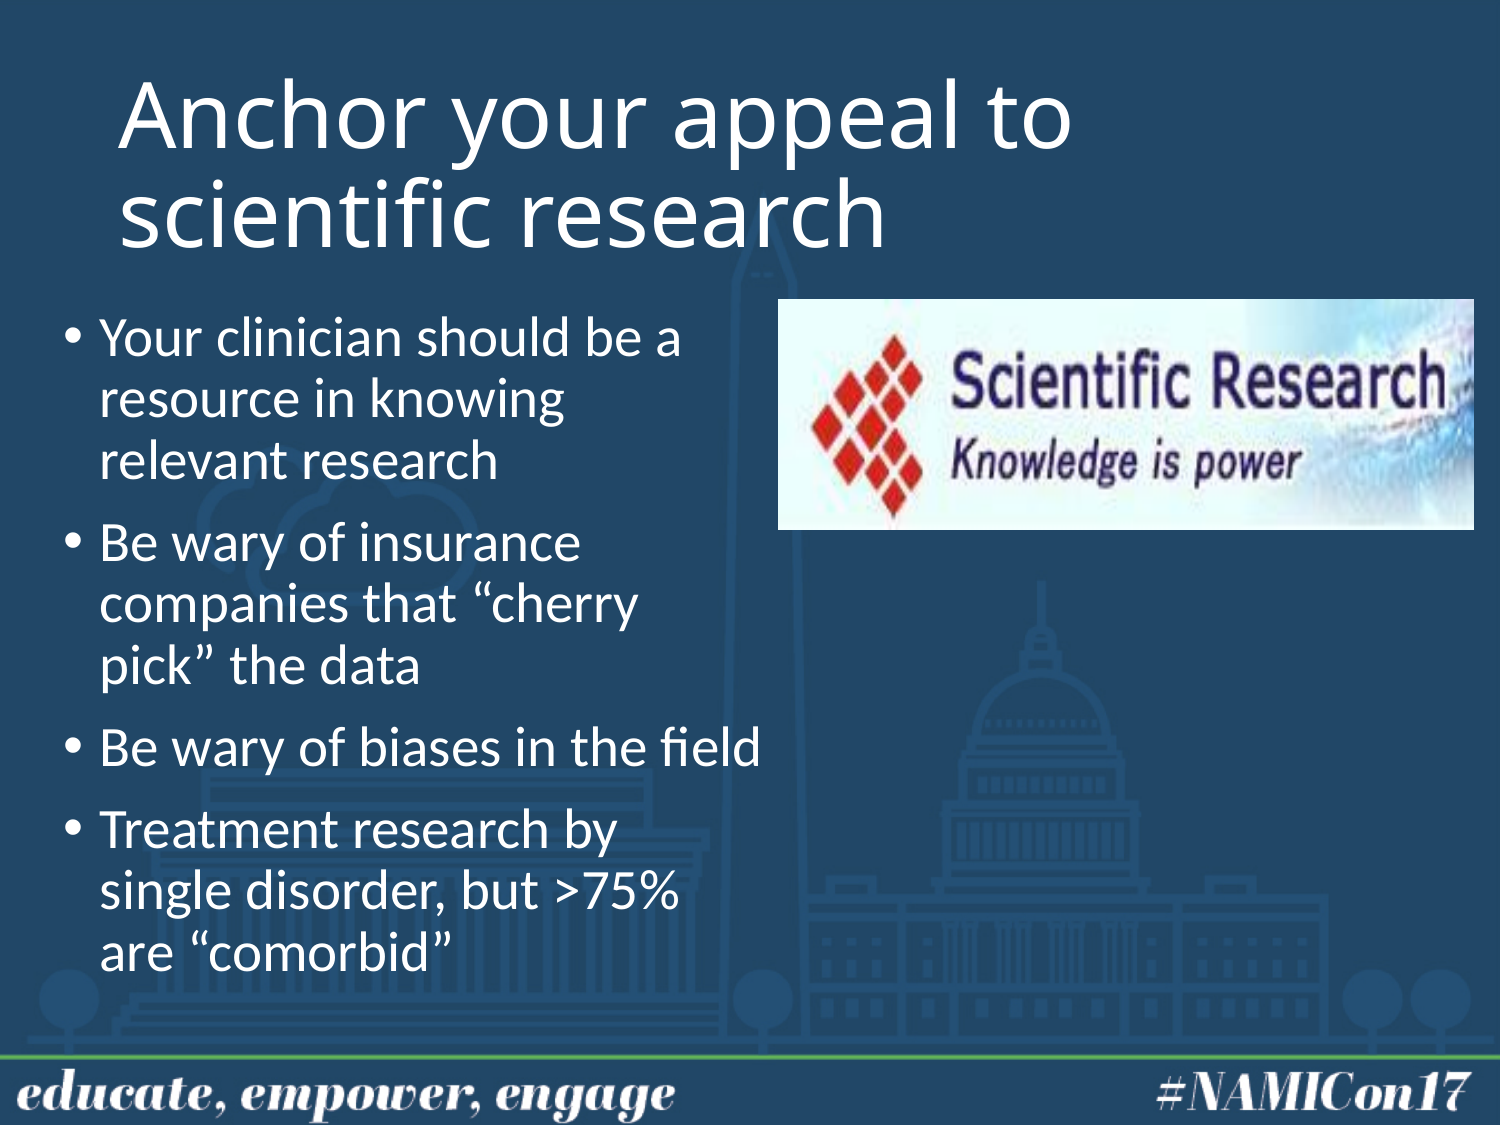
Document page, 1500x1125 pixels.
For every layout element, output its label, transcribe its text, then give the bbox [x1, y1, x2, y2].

title Anchor your appeal to scientific research [103, 59, 1397, 278]
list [778, 299, 1474, 530]
picture [0, 0, 1500, 1125]
list Your clinician should be a resource in knowing relevant research Be wary of insurance companies that “cherry pick” the data Be wary of biases in the field Treatment research by single disorder, but >75% are “comorbid” [48, 299, 779, 1014]
